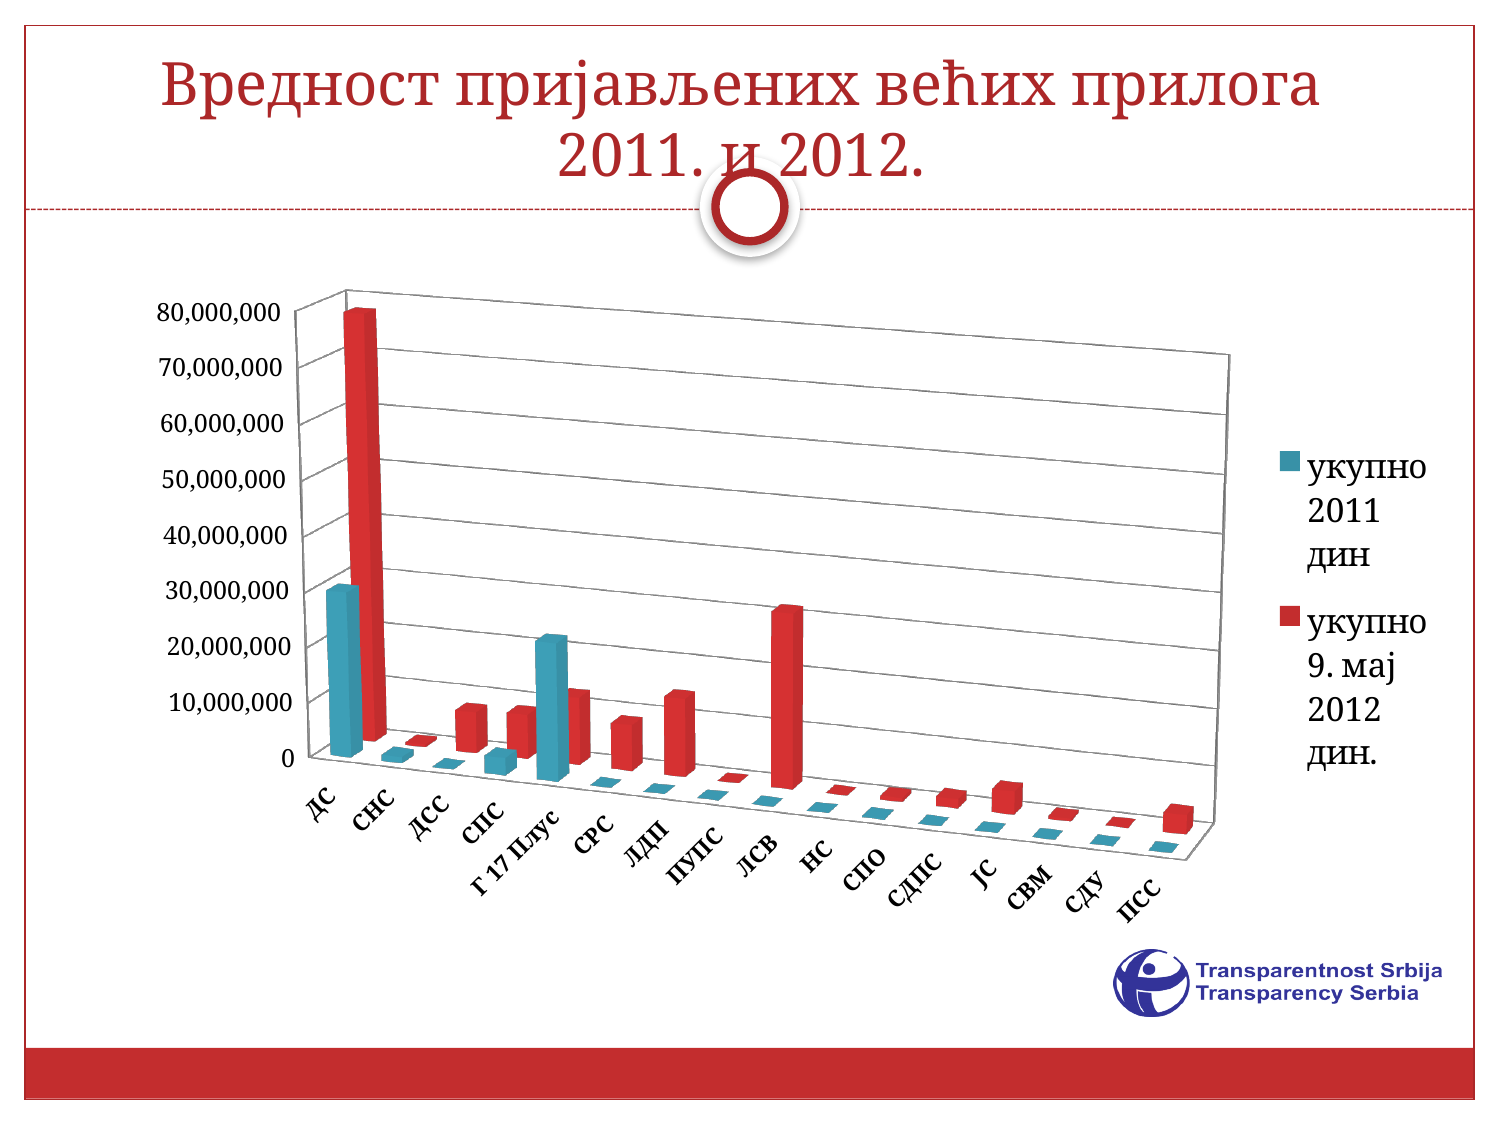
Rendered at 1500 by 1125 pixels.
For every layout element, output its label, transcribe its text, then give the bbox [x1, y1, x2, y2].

title Вредност пријављених већих прилога 2011. и 2012. [49, 37, 1450, 197]
picture [1113, 953, 1442, 1017]
chart [52, 243, 1459, 953]
